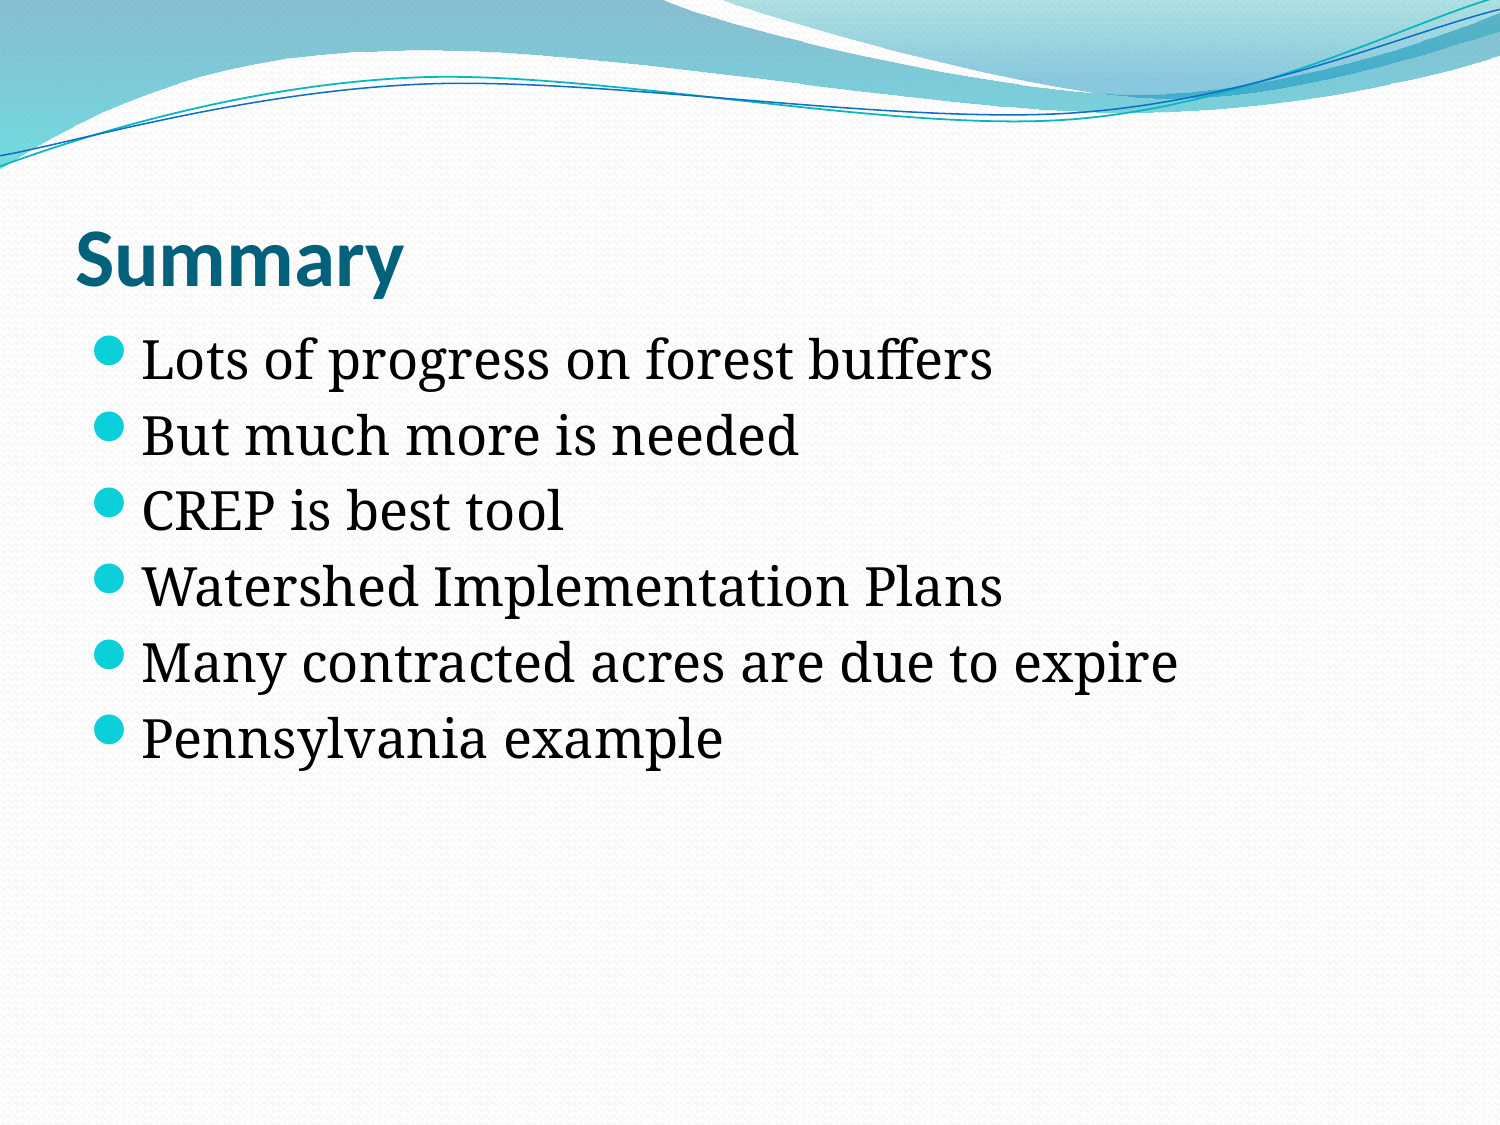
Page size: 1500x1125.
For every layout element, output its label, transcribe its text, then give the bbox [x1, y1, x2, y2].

title Summary [75, 115, 1425, 303]
list Lots of progress on forest buffers But much more is needed CREP is best tool Watershed Implementation Plans Many contracted acres are due to expire Pennsylvania example [75, 317, 1425, 1038]
